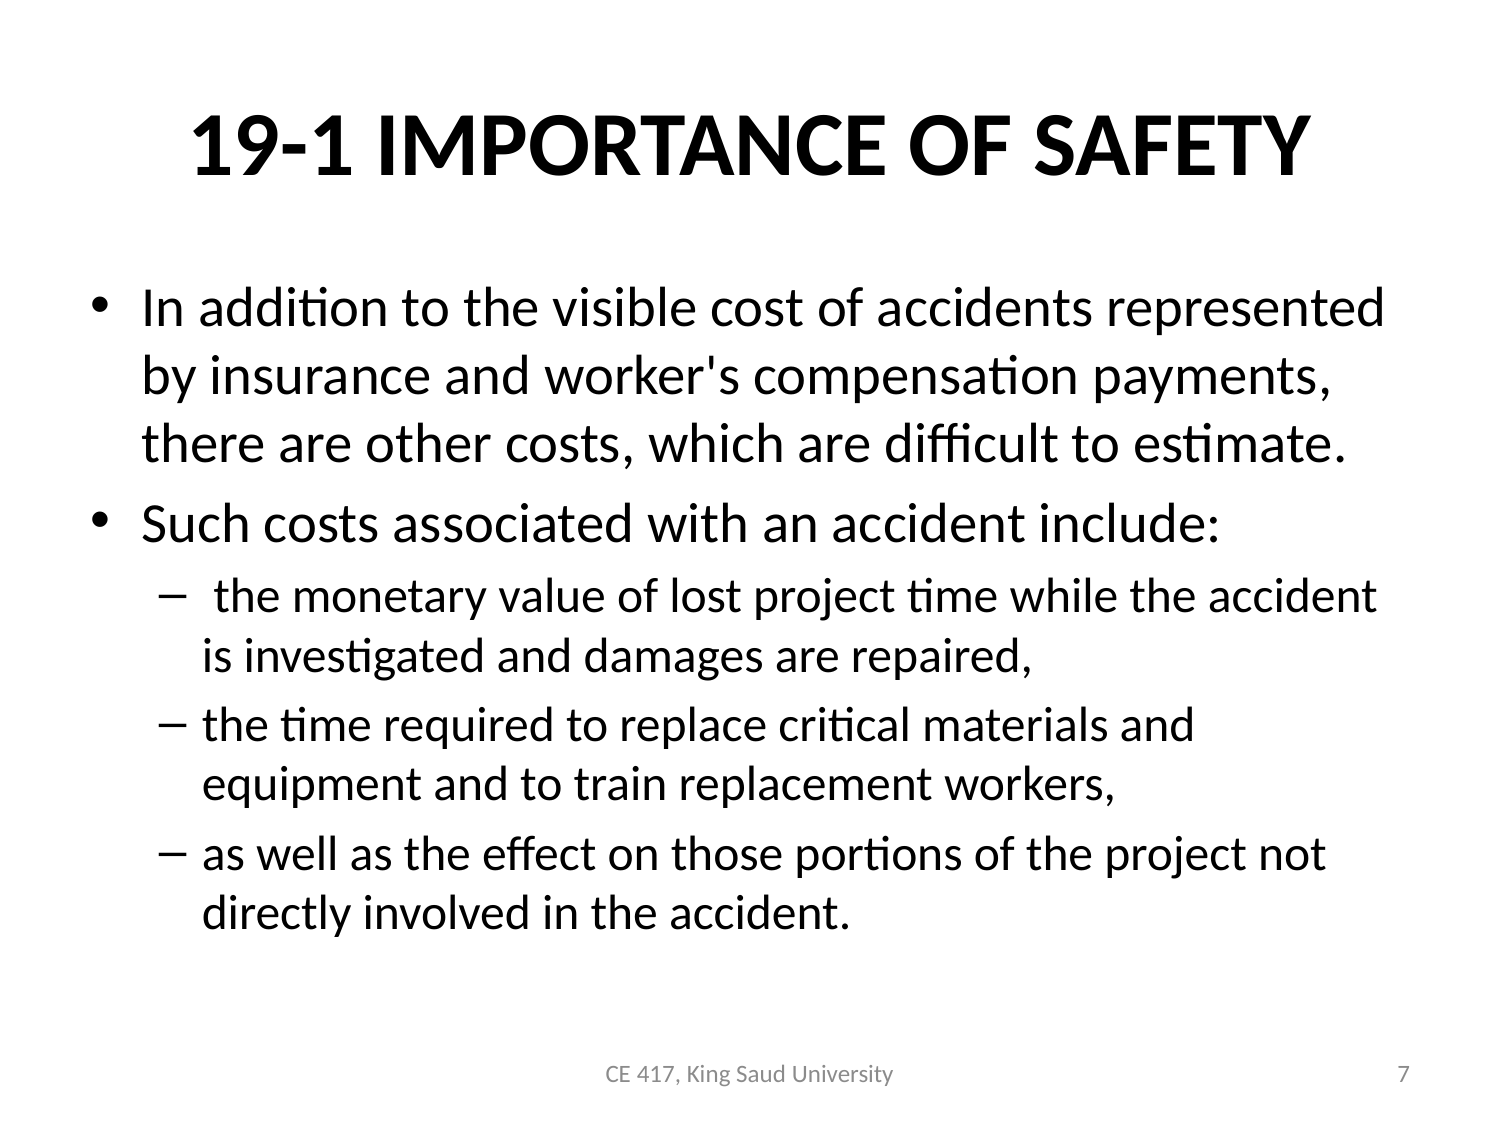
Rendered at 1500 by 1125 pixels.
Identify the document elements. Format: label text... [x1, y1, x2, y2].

title 19-1 IMPORTANCE OF SAFETY [75, 45, 1425, 233]
footer CE 417, King Saud University [512, 1042, 988, 1103]
slide_number 7 [1074, 1042, 1425, 1103]
list In addition to the visible cost of accidents represented by insurance and worker's compensation payments, there are other costs, which are difficult to estimate. Such costs associated with an accident include: the monetary value of lost project time while the accident is investigated and damages are repaired, the time required to replace critical materials and equipment and to train replacement workers, as well as the effect on those portions of the project not directly involved in the accident. [75, 262, 1425, 1005]
